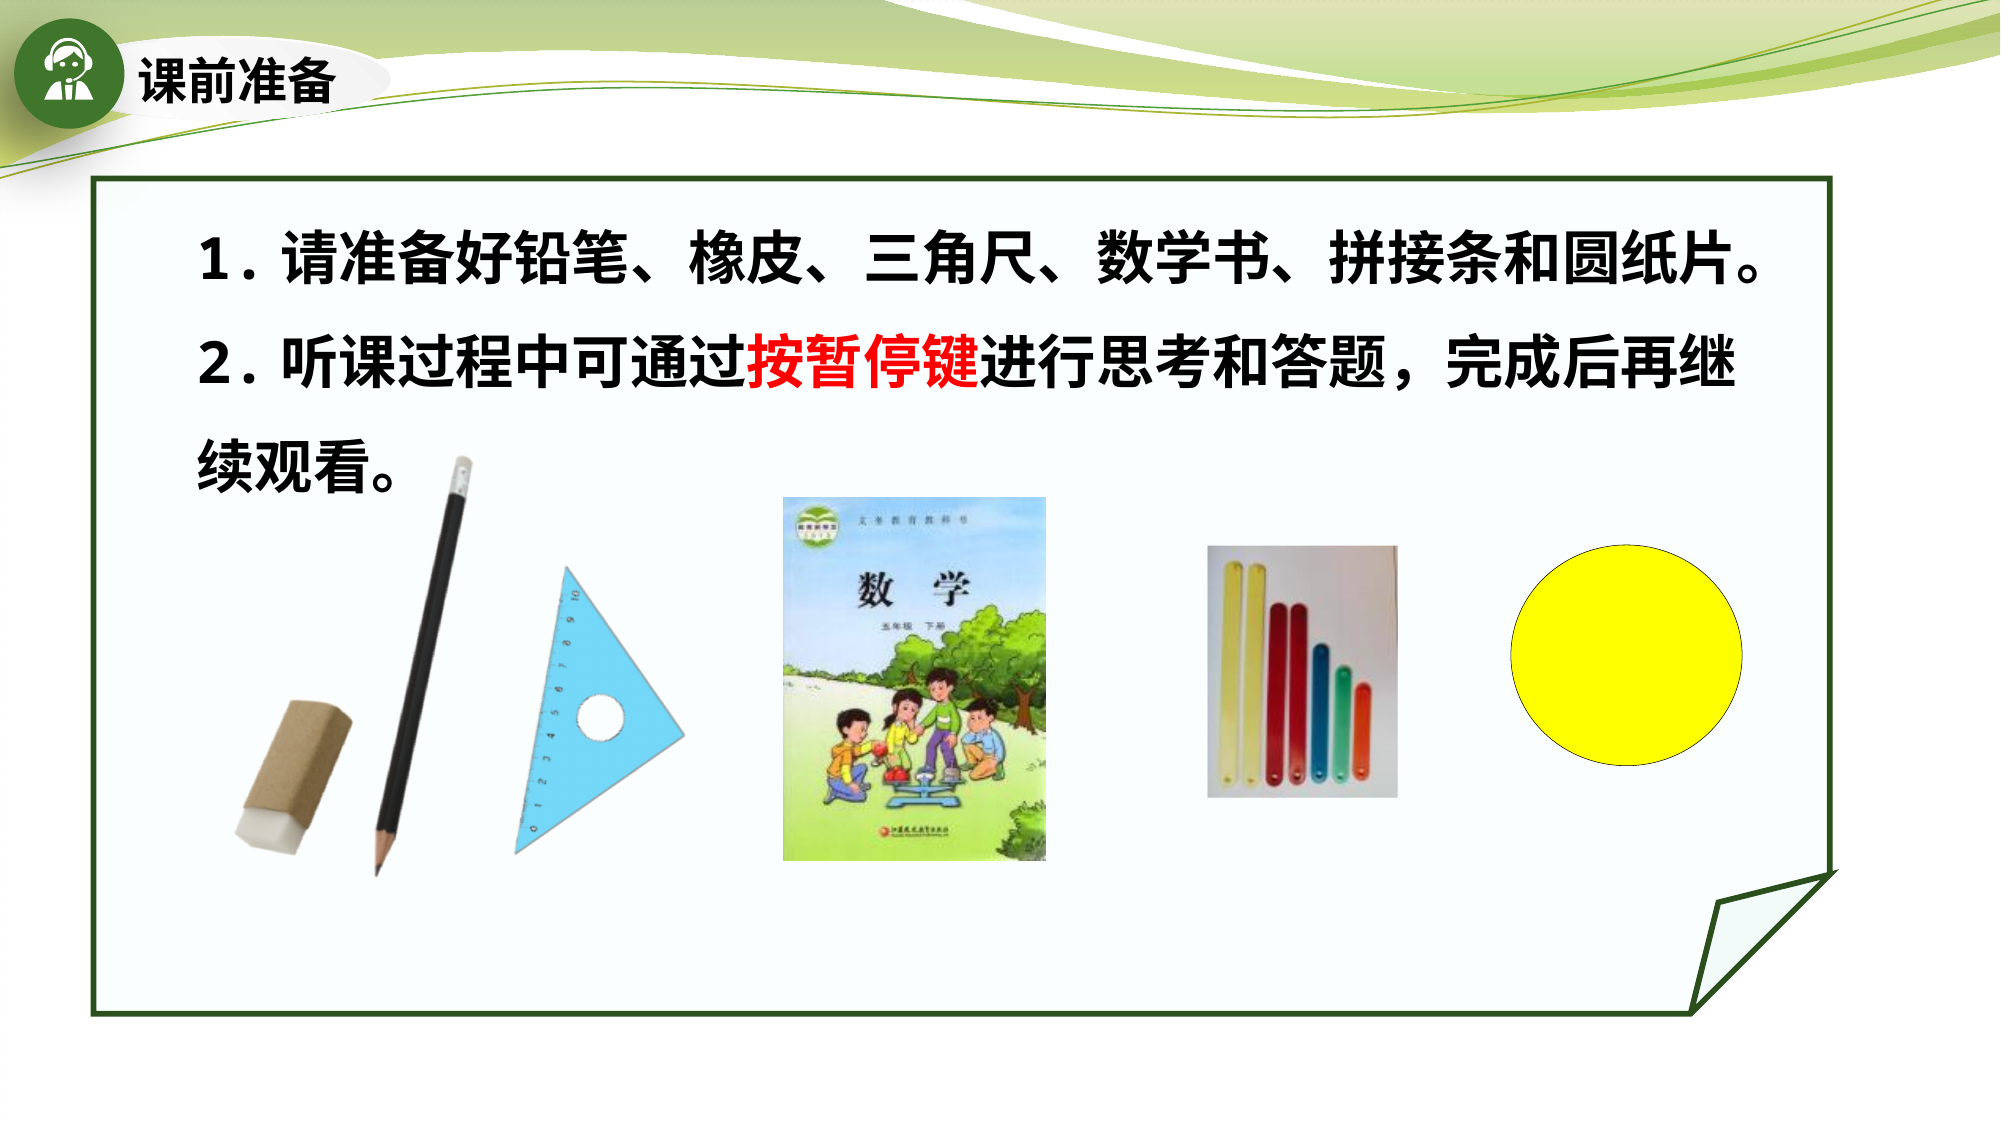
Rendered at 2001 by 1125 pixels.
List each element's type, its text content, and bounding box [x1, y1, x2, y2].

picture [1207, 544, 1398, 798]
text_box [13, 17, 111, 130]
text_box [44, 53, 50, 71]
text_box 1.请准备好铅笔、橡皮、三角尺、数学书、拼接条和圆纸片。 2.听课过程中可通过按暂停键进行思考和答题，完成后再继 续观看。 [92, 177, 1834, 1015]
picture [783, 497, 1046, 861]
text_box [44, 87, 50, 100]
text_box [1510, 544, 1743, 767]
picture [126, 406, 690, 953]
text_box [50, 35, 396, 121]
